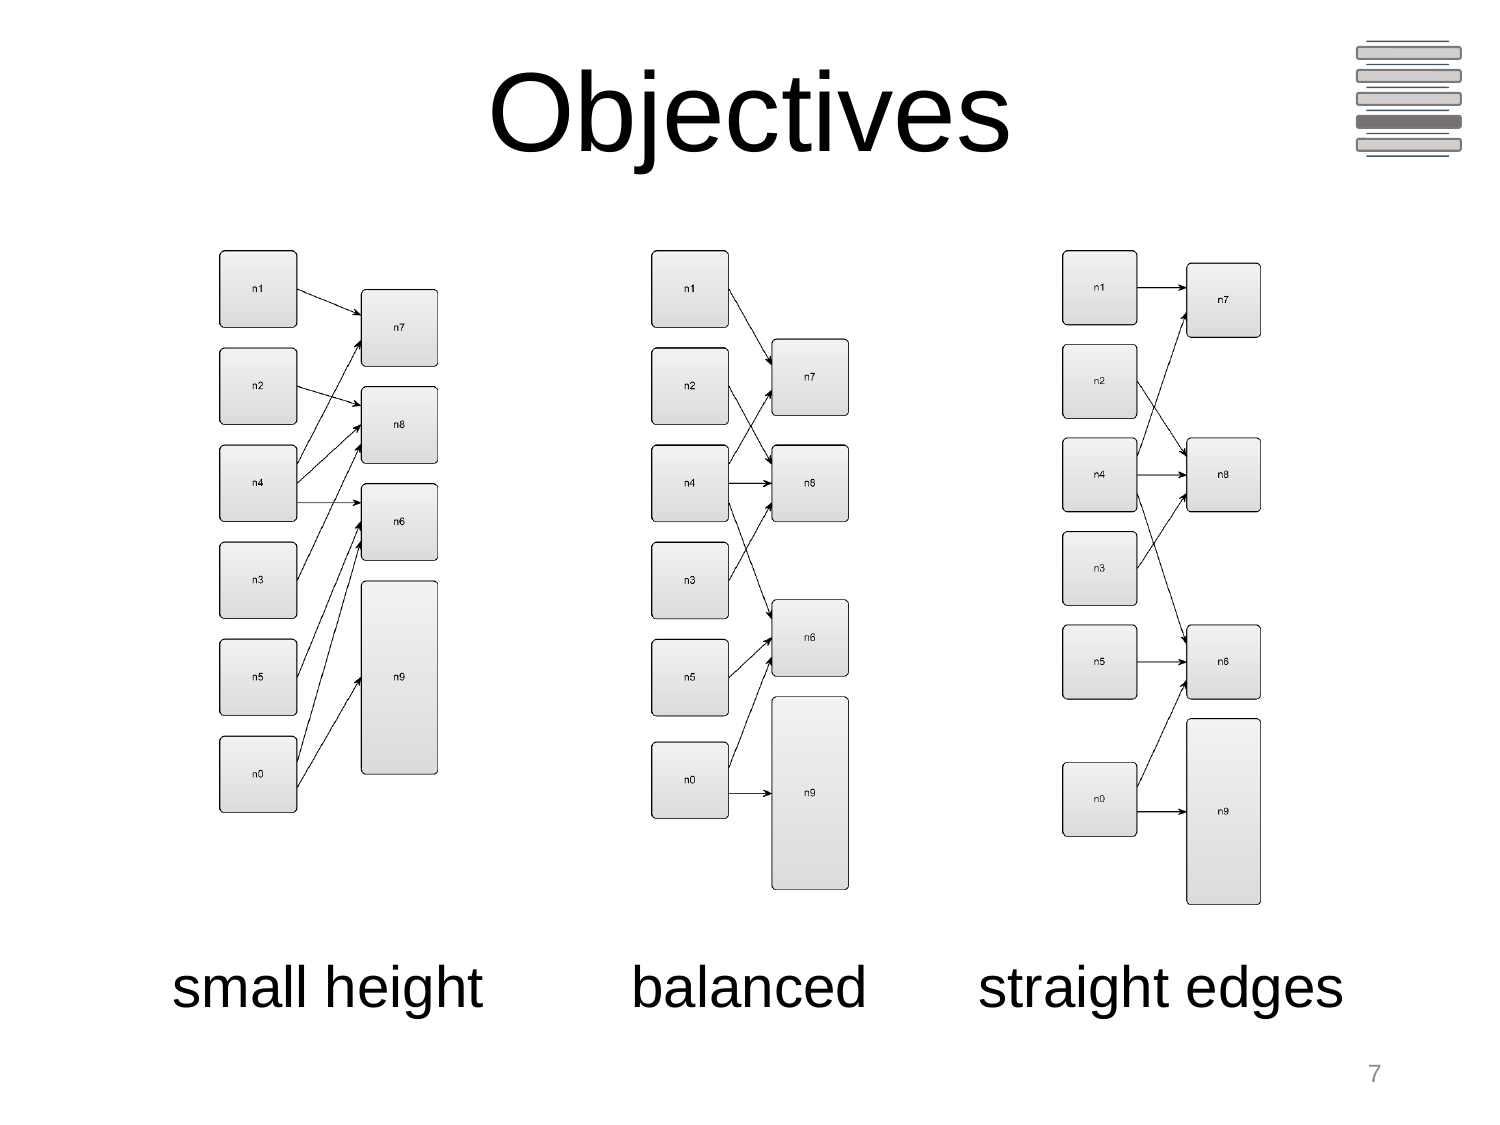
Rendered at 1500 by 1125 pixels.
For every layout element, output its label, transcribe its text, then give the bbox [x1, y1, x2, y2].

text_box balanced [616, 941, 884, 1027]
slide_number 6 [1059, 1042, 1397, 1103]
text_box small height [157, 941, 499, 1027]
text_box straight edges [963, 941, 1361, 1027]
title Objectives [103, 37, 1397, 193]
picture [219, 250, 438, 813]
picture [651, 250, 849, 890]
picture [1062, 250, 1261, 905]
